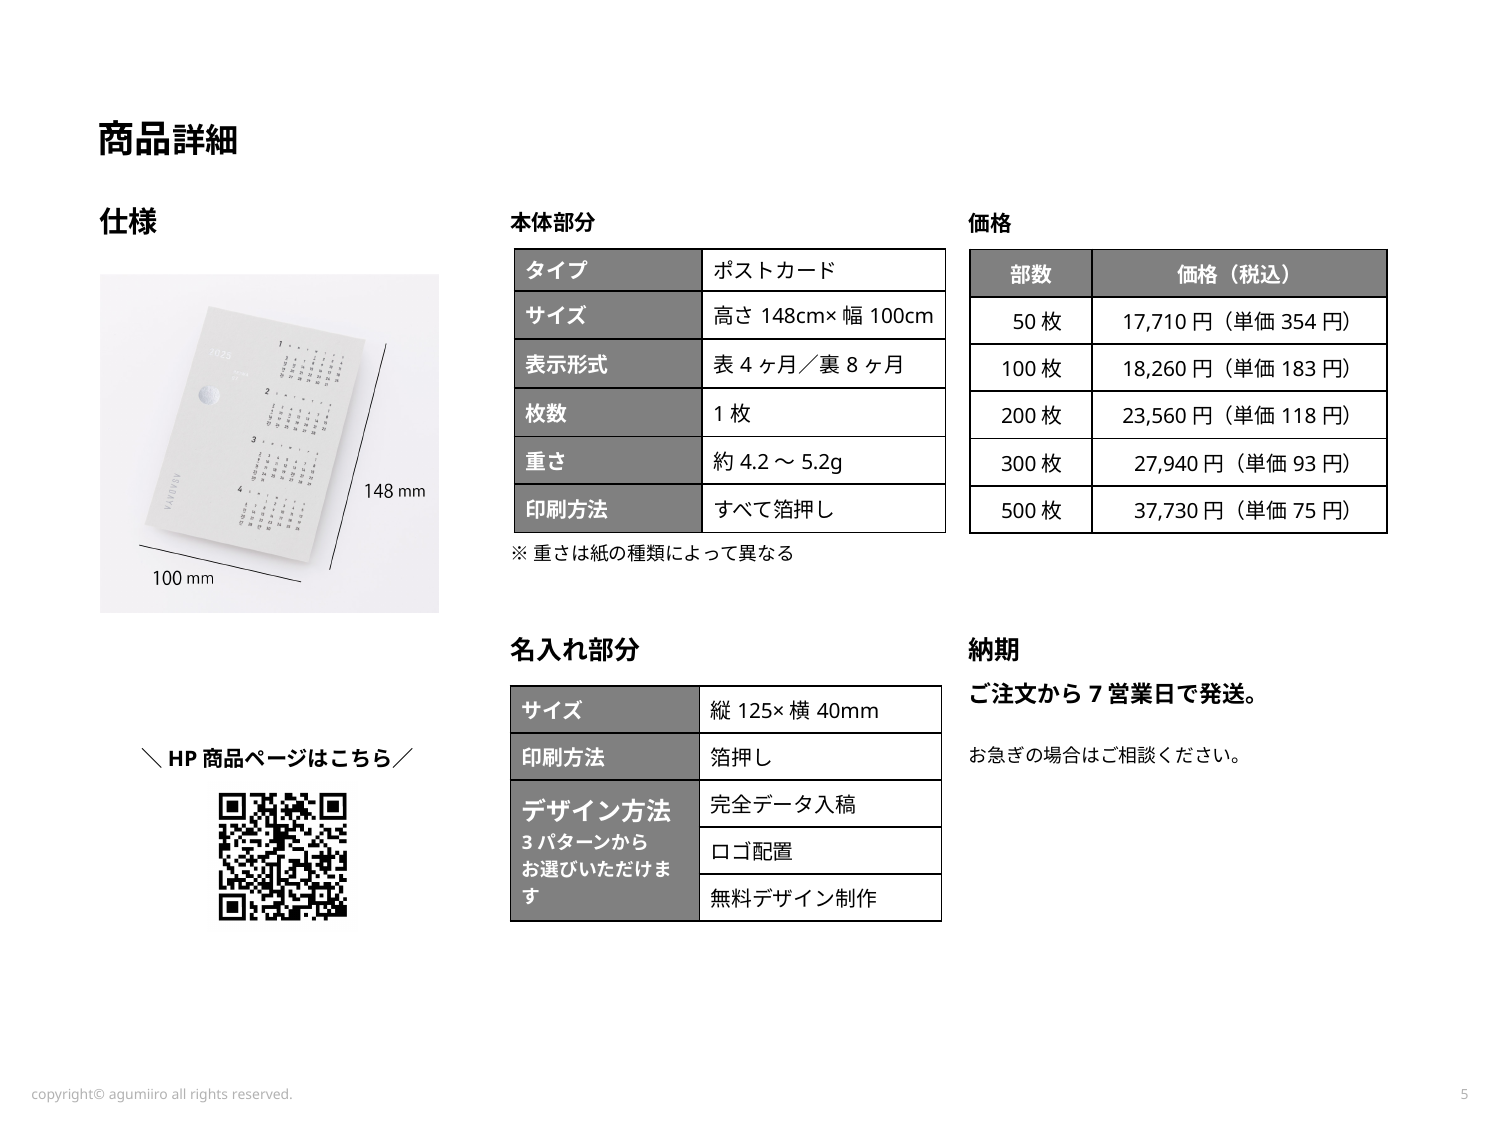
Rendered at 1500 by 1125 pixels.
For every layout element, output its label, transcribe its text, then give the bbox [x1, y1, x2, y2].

slide_number copyright© agumiiro all rights reserved. [16, 1064, 354, 1124]
table_header サイズ [511, 687, 699, 732]
table_cell 箔押し [700, 734, 941, 779]
table_cell 重さ [515, 437, 701, 483]
table_cell 18,260円（単価183円） [1093, 345, 1386, 390]
picture [207, 781, 358, 932]
text_box ※重さは紙の種類によって異なる [499, 536, 980, 613]
table_cell 23,560円（単価118円） [1093, 392, 1386, 438]
table_cell 1枚 [703, 389, 945, 436]
table_cell 表示形式 [515, 340, 701, 387]
table_cell 完全データ入稿 [700, 781, 941, 826]
table_header ポストカード [703, 250, 945, 290]
text_box ご注文から7営業日で発送。 お急ぎの場合はご相談ください。 [957, 685, 1412, 771]
table_cell 高さ148cm×幅100cm [703, 292, 945, 338]
table_cell サイズ [515, 292, 701, 338]
table_cell 100枚 [971, 345, 1091, 390]
table_header タイプ [515, 250, 701, 290]
text_box 価格 [957, 185, 1400, 244]
table_cell 50枚 [971, 298, 1091, 343]
table_cell 表4ヶ月／裏8ヶ月 [703, 340, 945, 387]
table_cell デザイン方法 3パターンから お選びいただけます [511, 781, 699, 920]
table_cell 枚数 [515, 389, 701, 436]
table_header 部数 [971, 250, 1091, 296]
table_header 縦125×横40mm [700, 687, 941, 732]
table_header 価格（税込） [1093, 250, 1386, 296]
table_cell 300枚 [971, 439, 1091, 485]
table_cell ロゴ配置 [700, 828, 941, 873]
text_box 納期 [957, 612, 1400, 671]
text_box 商品詳細 [85, 86, 529, 146]
table_cell 17,710円（単価354円） [1093, 298, 1386, 343]
table_cell 37,730円（単価75円） [1093, 487, 1386, 532]
table_cell 無料デザイン制作 [700, 875, 941, 920]
text_box ＼HP商品ページはこちら／ [130, 720, 434, 779]
table_cell 約4.2～5.2g [703, 437, 945, 483]
slide_number 5 [1146, 1064, 1484, 1124]
table_cell 200枚 [971, 392, 1091, 438]
table_cell 500枚 [971, 487, 1091, 532]
text_box 本体部分 [499, 183, 942, 243]
table_cell 印刷方法 [511, 734, 699, 779]
table_cell 印刷方法 [515, 485, 701, 532]
table_cell すべて箔押し [703, 485, 945, 532]
picture [100, 274, 439, 613]
text_box 名入れ部分 [499, 613, 942, 671]
text_box 仕様 [88, 180, 532, 239]
table_cell 27,940円（単価93円） [1093, 439, 1386, 485]
